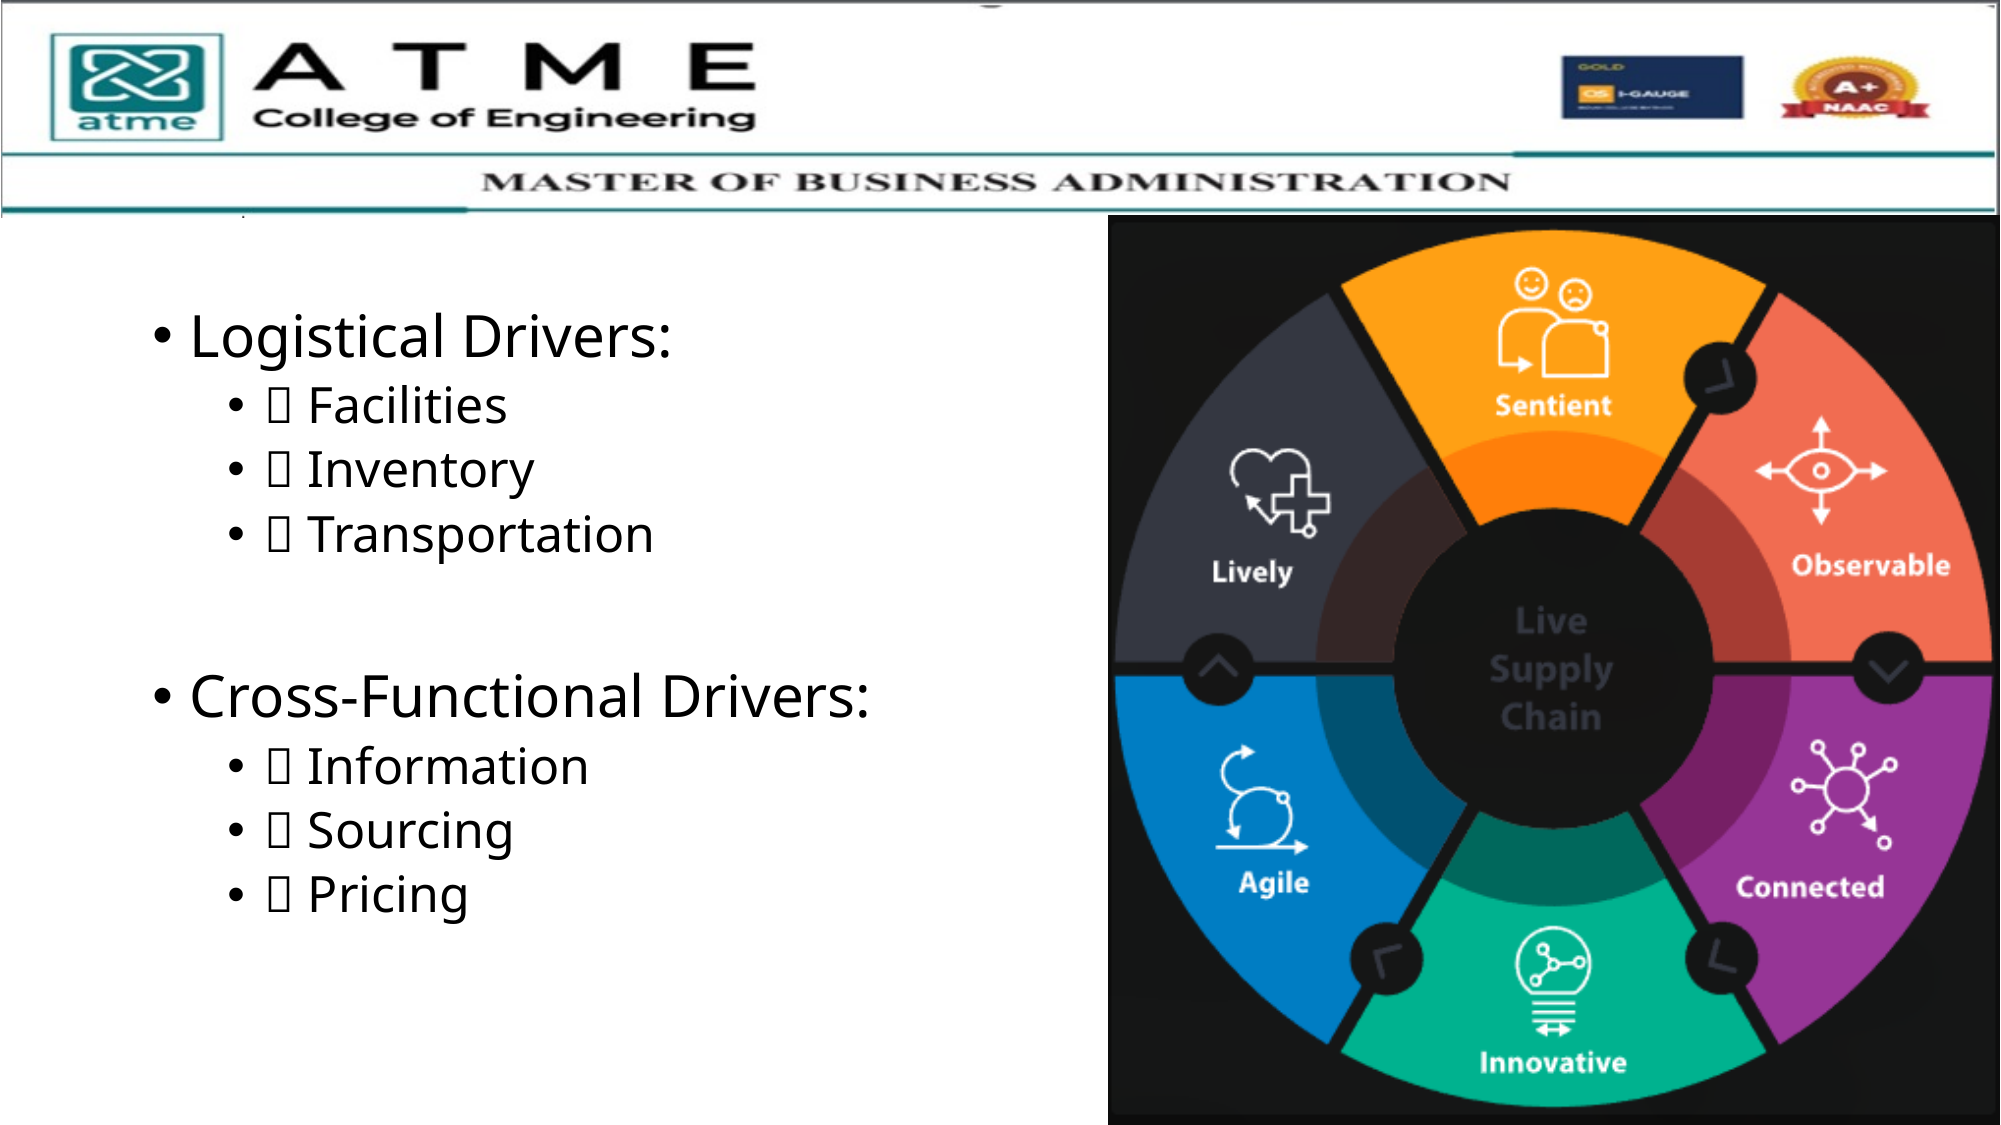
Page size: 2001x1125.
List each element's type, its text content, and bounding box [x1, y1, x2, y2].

picture [1, 0, 2000, 1125]
list Logistical Drivers:  Facilities  Inventory  Transportation Cross-Functional Drivers:  Information  Sourcing  Pricing [137, 299, 1107, 1014]
